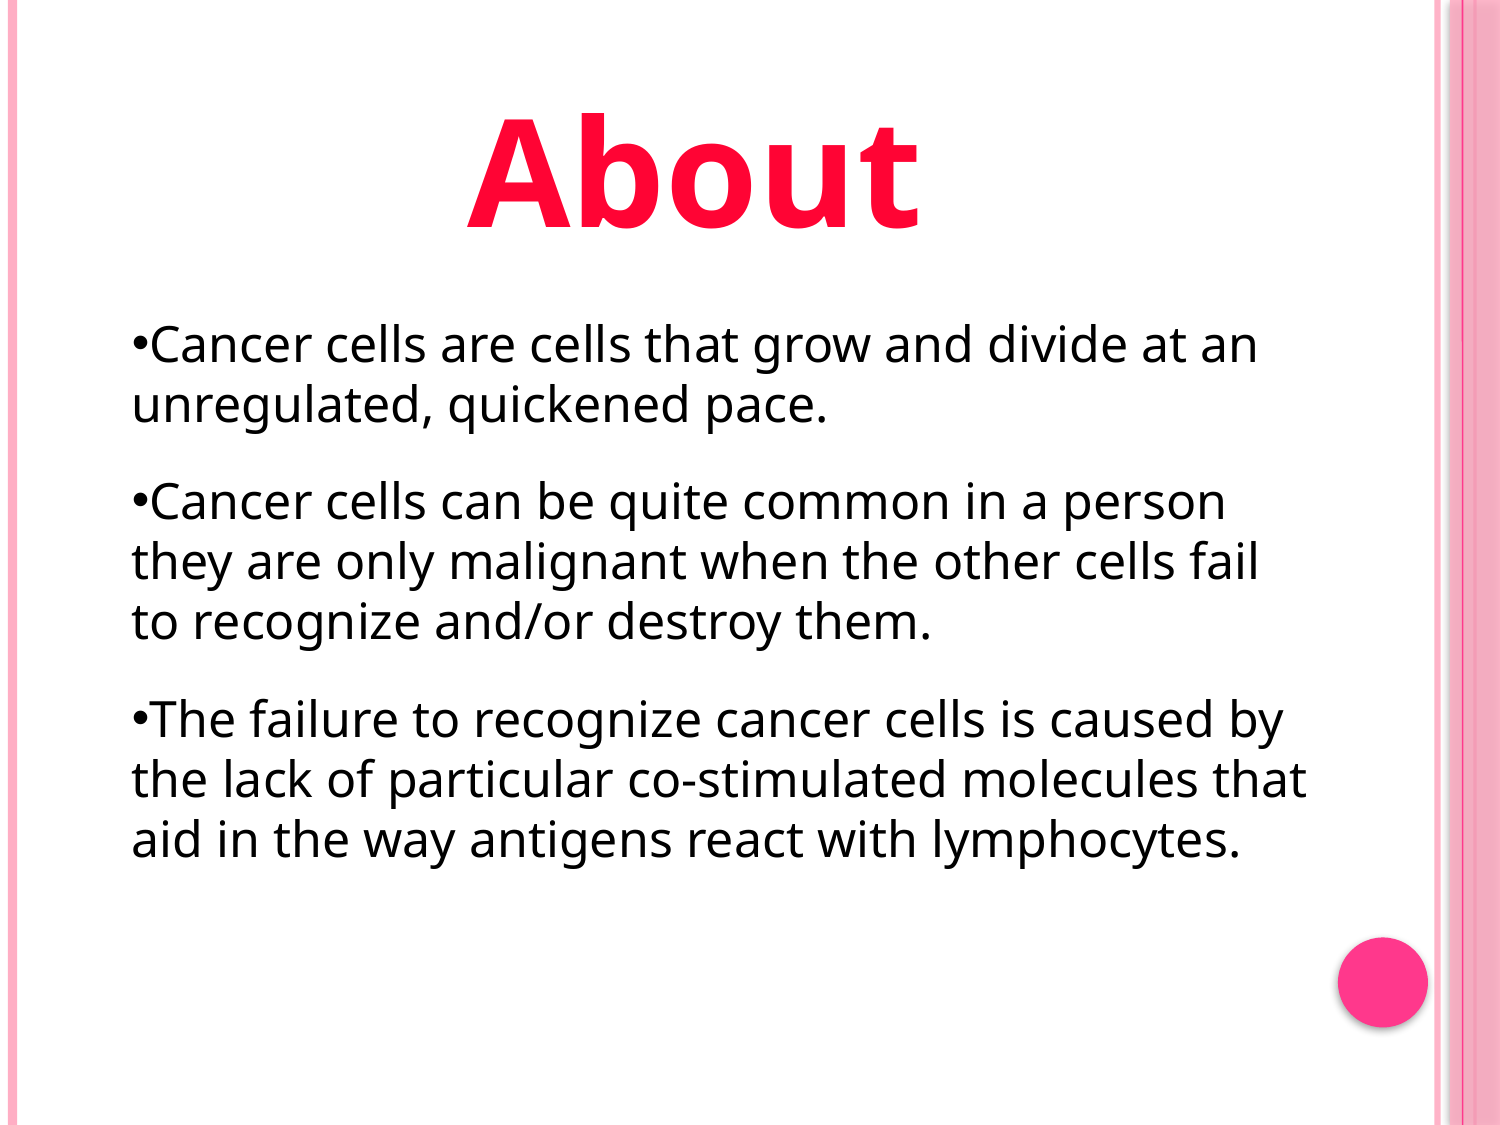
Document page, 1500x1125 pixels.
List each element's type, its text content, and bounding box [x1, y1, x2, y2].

text_box About [452, 70, 938, 266]
text_box Cancer cells are cells that grow and divide at an unregulated, quickened pace. Cancer cells can be quite common in a person they are only malignant when the other cells fail to recognize and/or destroy them. The failure to recognize cancer cells is caused by the lack of particular co-stimulated molecules that aid in the way antigens react with lymphocytes. [117, 304, 1325, 875]
